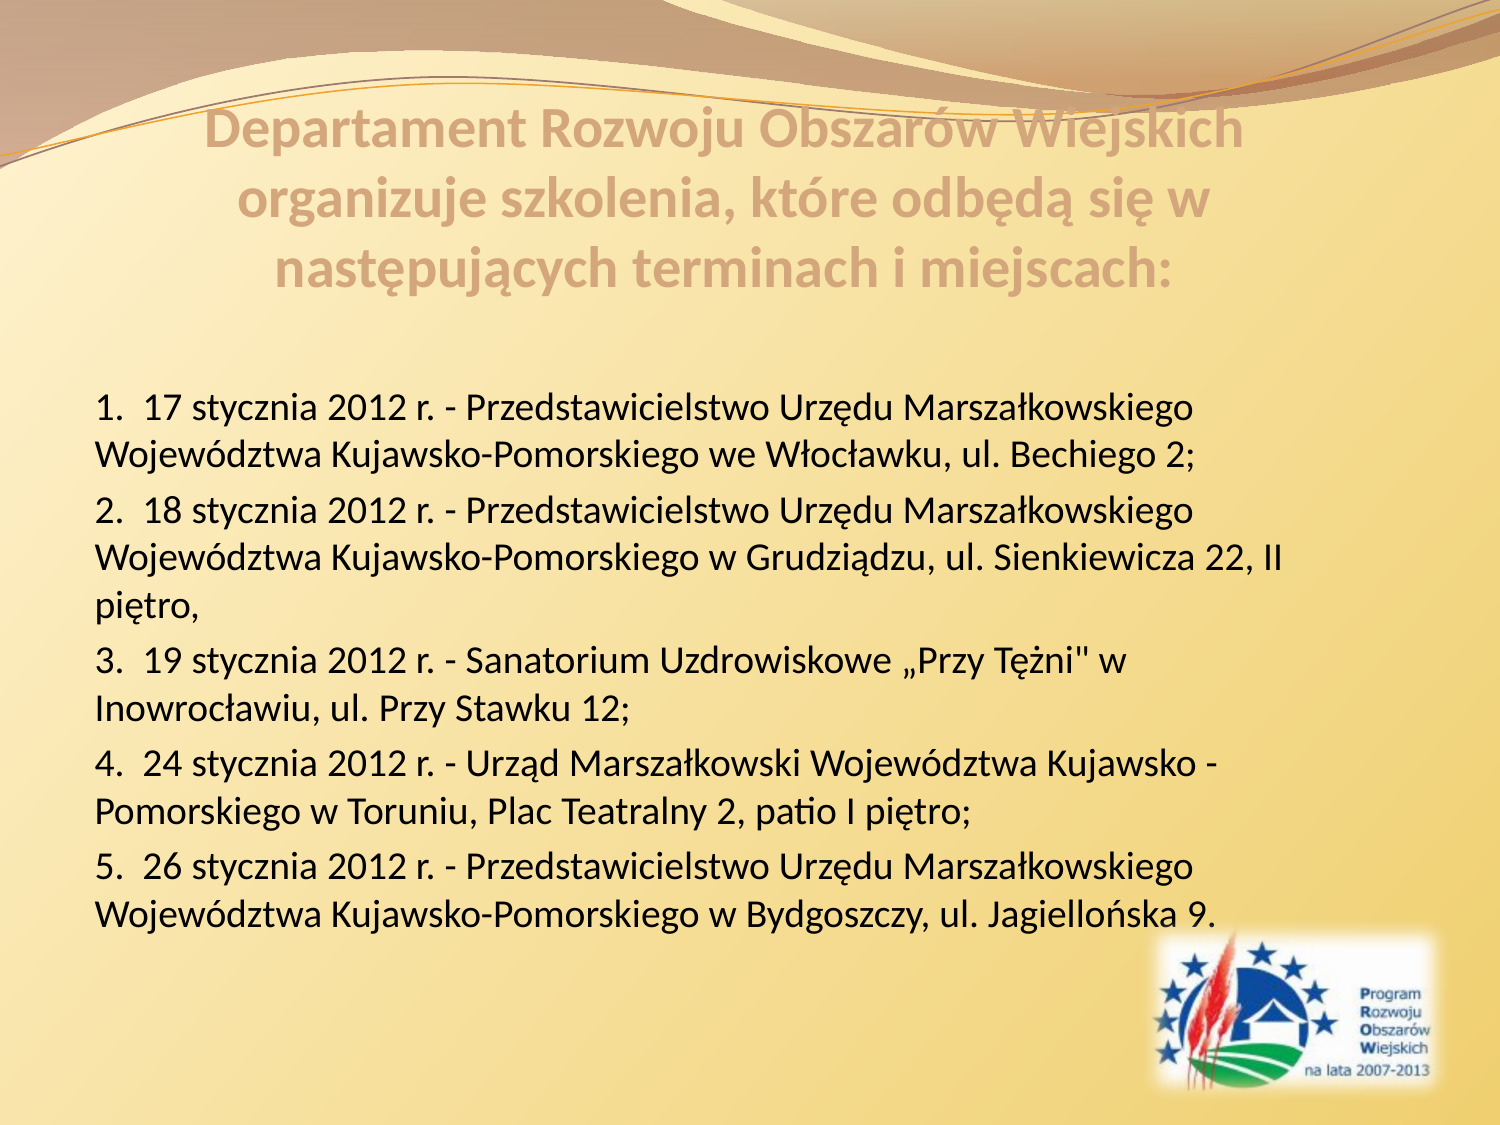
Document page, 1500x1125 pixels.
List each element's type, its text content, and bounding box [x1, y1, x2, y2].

picture [1139, 916, 1453, 1104]
title Departament Rozwoju Obszarów Wiejskich organizuje szkolenia, które odbędą się w następujących terminach i miejscach: [86, 125, 1363, 373]
list 1. 17 stycznia 2012 r. - Przedstawicielstwo Urzędu Marszałkowskiego Województwa Kujawsko-Pomorskiego we Włocławku, ul. Bechiego 2; 2. 18 stycznia 2012 r. - Przedstawicielstwo Urzędu Marszałkowskiego Województwa Kujawsko-Pomorskiego w Grudziądzu, ul. Sienkiewicza 22, II piętro, 3. 19 stycznia 2012 r. - Sanatorium Uzdrowiskowe „Przy Tężni" w Inowrocławiu, ul. Przy Stawku 12; 4. 24 stycznia 2012 r. - Urząd Marszałkowski Województwa Kujawsko - Pomorskiego w Toruniu, Plac Teatralny 2, patio I piętro; 5. 26 stycznia 2012 r. - Przedstawicielstwo Urzędu Marszałkowskiego Województwa Kujawsko-Pomorskiego w Bydgoszczy, ul. Jagiellońska 9. [86, 373, 1363, 1012]
